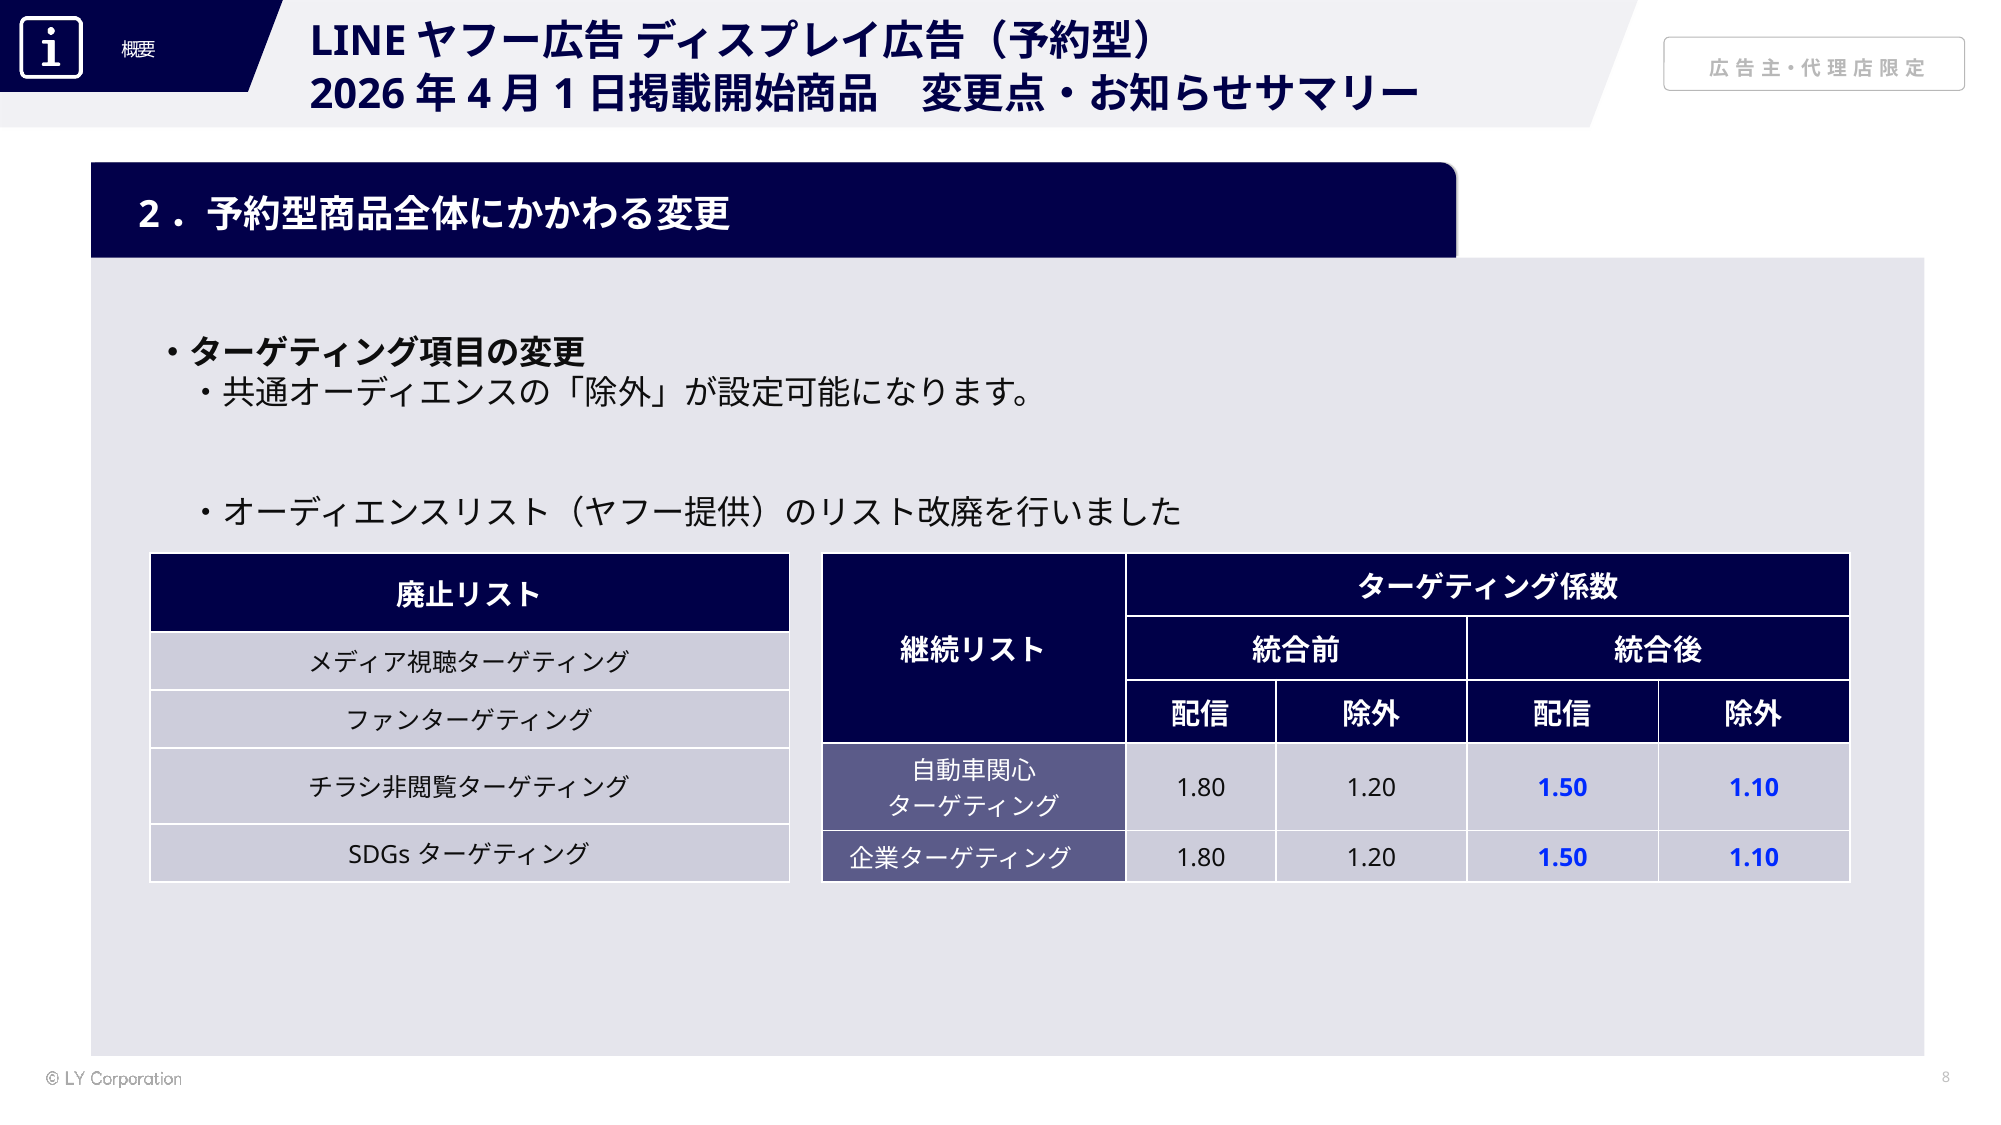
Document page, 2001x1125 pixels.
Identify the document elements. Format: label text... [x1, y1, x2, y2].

table_cell 統合後 [1468, 617, 1849, 679]
table_cell 1.20 [1277, 831, 1466, 881]
table_cell 1.10 [1659, 831, 1849, 881]
table_cell 1.10 [1659, 744, 1849, 830]
table_cell 1.80 [1127, 744, 1275, 830]
table_cell 企業ターゲティング [823, 831, 1125, 881]
table_cell メディア視聴ターゲティング [151, 633, 789, 689]
table_header 廃止リスト [151, 554, 789, 631]
table_cell 統合前 [1127, 617, 1466, 679]
table_cell 配信 [1127, 681, 1275, 742]
table_cell 1.50 [1468, 831, 1658, 881]
table_cell ファンターゲティング [151, 691, 789, 747]
table_cell 1.20 [1277, 744, 1466, 830]
picture [8, 4, 92, 88]
table_cell 除外 [1277, 681, 1466, 742]
table_header ターゲティング係数 [1127, 554, 1849, 615]
table_cell 除外 [1659, 681, 1849, 742]
table_cell SDGsターゲティング [151, 825, 789, 881]
table_header 継続リスト [823, 554, 1125, 742]
picture [46, 1071, 181, 1088]
text_box 2．予約型商品全体にかかわる変更 [89, 160, 1458, 260]
text_box 概要 [97, 13, 180, 81]
text_box ・ターゲティング項目の変更 ・共通オーディエンスの「除外」が設定可能になります。 ・オーディエンスリスト（ヤフー提供）のリスト改廃を行いました [91, 257, 1925, 1056]
table_cell 1.50 [1468, 744, 1658, 830]
table_cell 1.80 [1127, 831, 1275, 881]
table_cell チラシ非閲覧ターゲティング [151, 749, 789, 823]
table_cell 自動車関心 ターゲティング [823, 744, 1125, 830]
list LINEヤフー広告 ディスプレイ広告（予約型） 2026年4月1日掲載開始商品 変更点・お知らせサマリー [309, 41, 1645, 97]
table_cell 配信 [1468, 681, 1658, 742]
